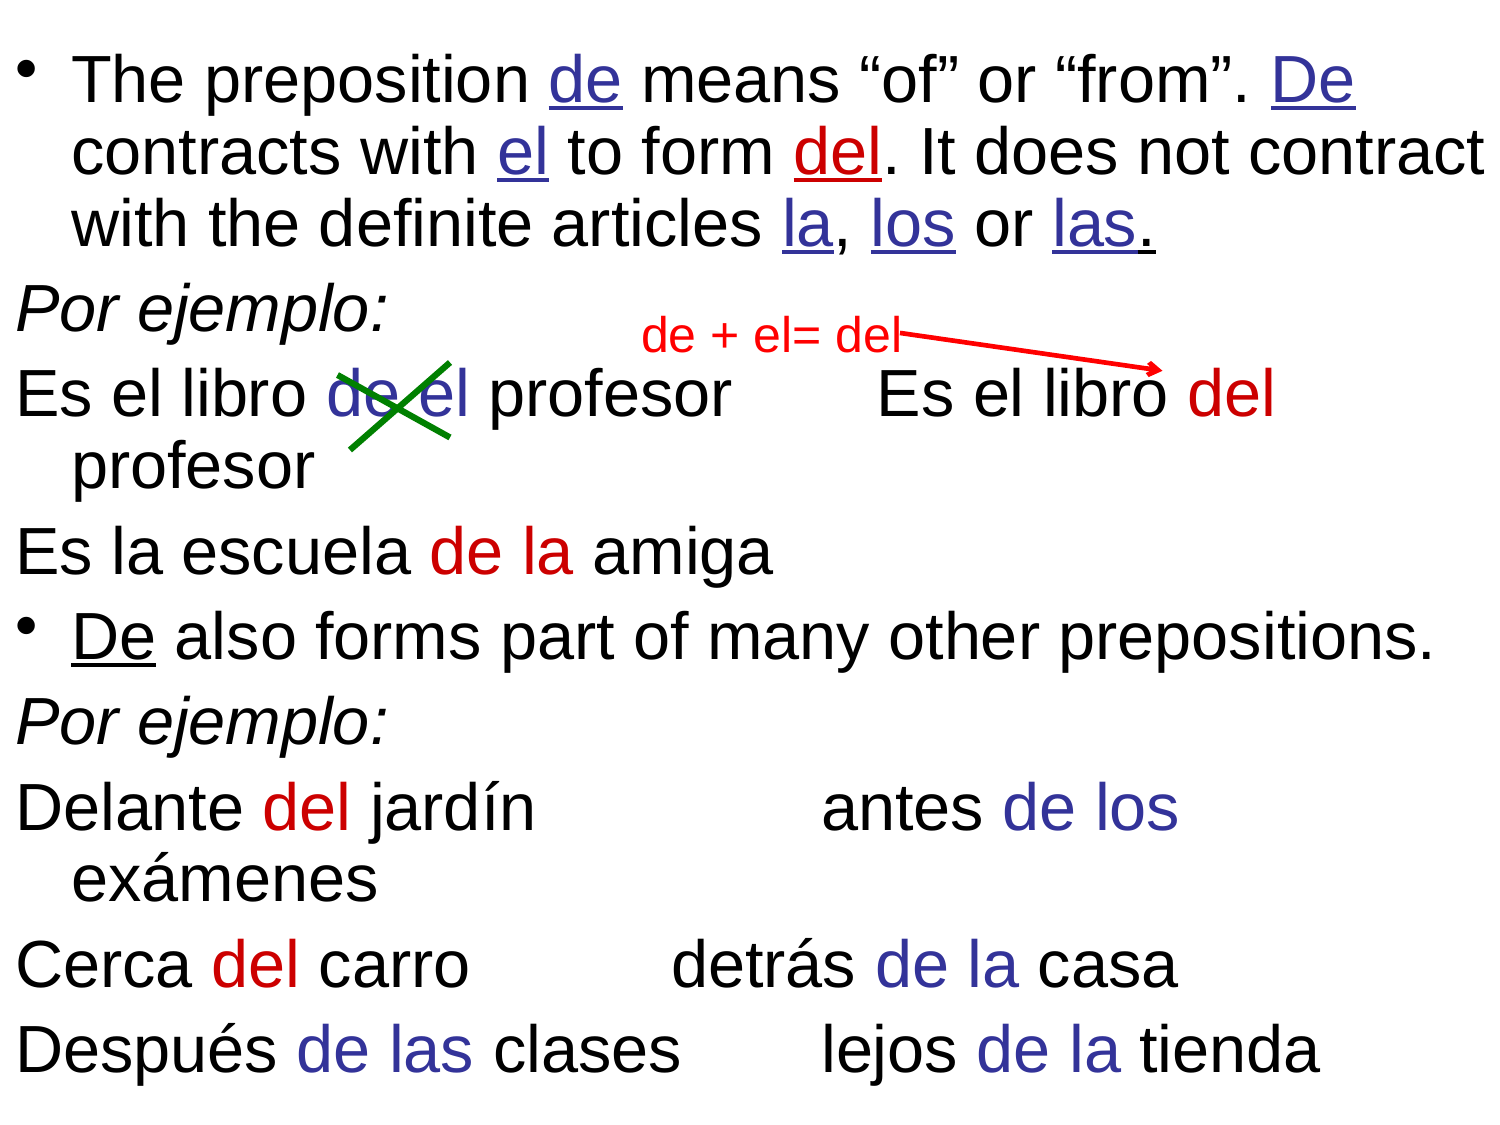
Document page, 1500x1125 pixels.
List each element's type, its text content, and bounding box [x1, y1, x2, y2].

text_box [899, 332, 1163, 372]
text_box de + el= del [626, 295, 918, 370]
list The preposition de means “of” or “from”. De contracts with el to form del. It does not contract with the definite articles la, los or las. Por ejemplo: Es el libro de el profesor Es el libro del profesor Es la escuela de la amiga De also forms part of many other prepositions. Por ejemplo: Delante del jardín antes de los exámenes Cerca del carro detrás de la casa Después de las clases lejos de la tienda [0, 37, 1500, 1063]
